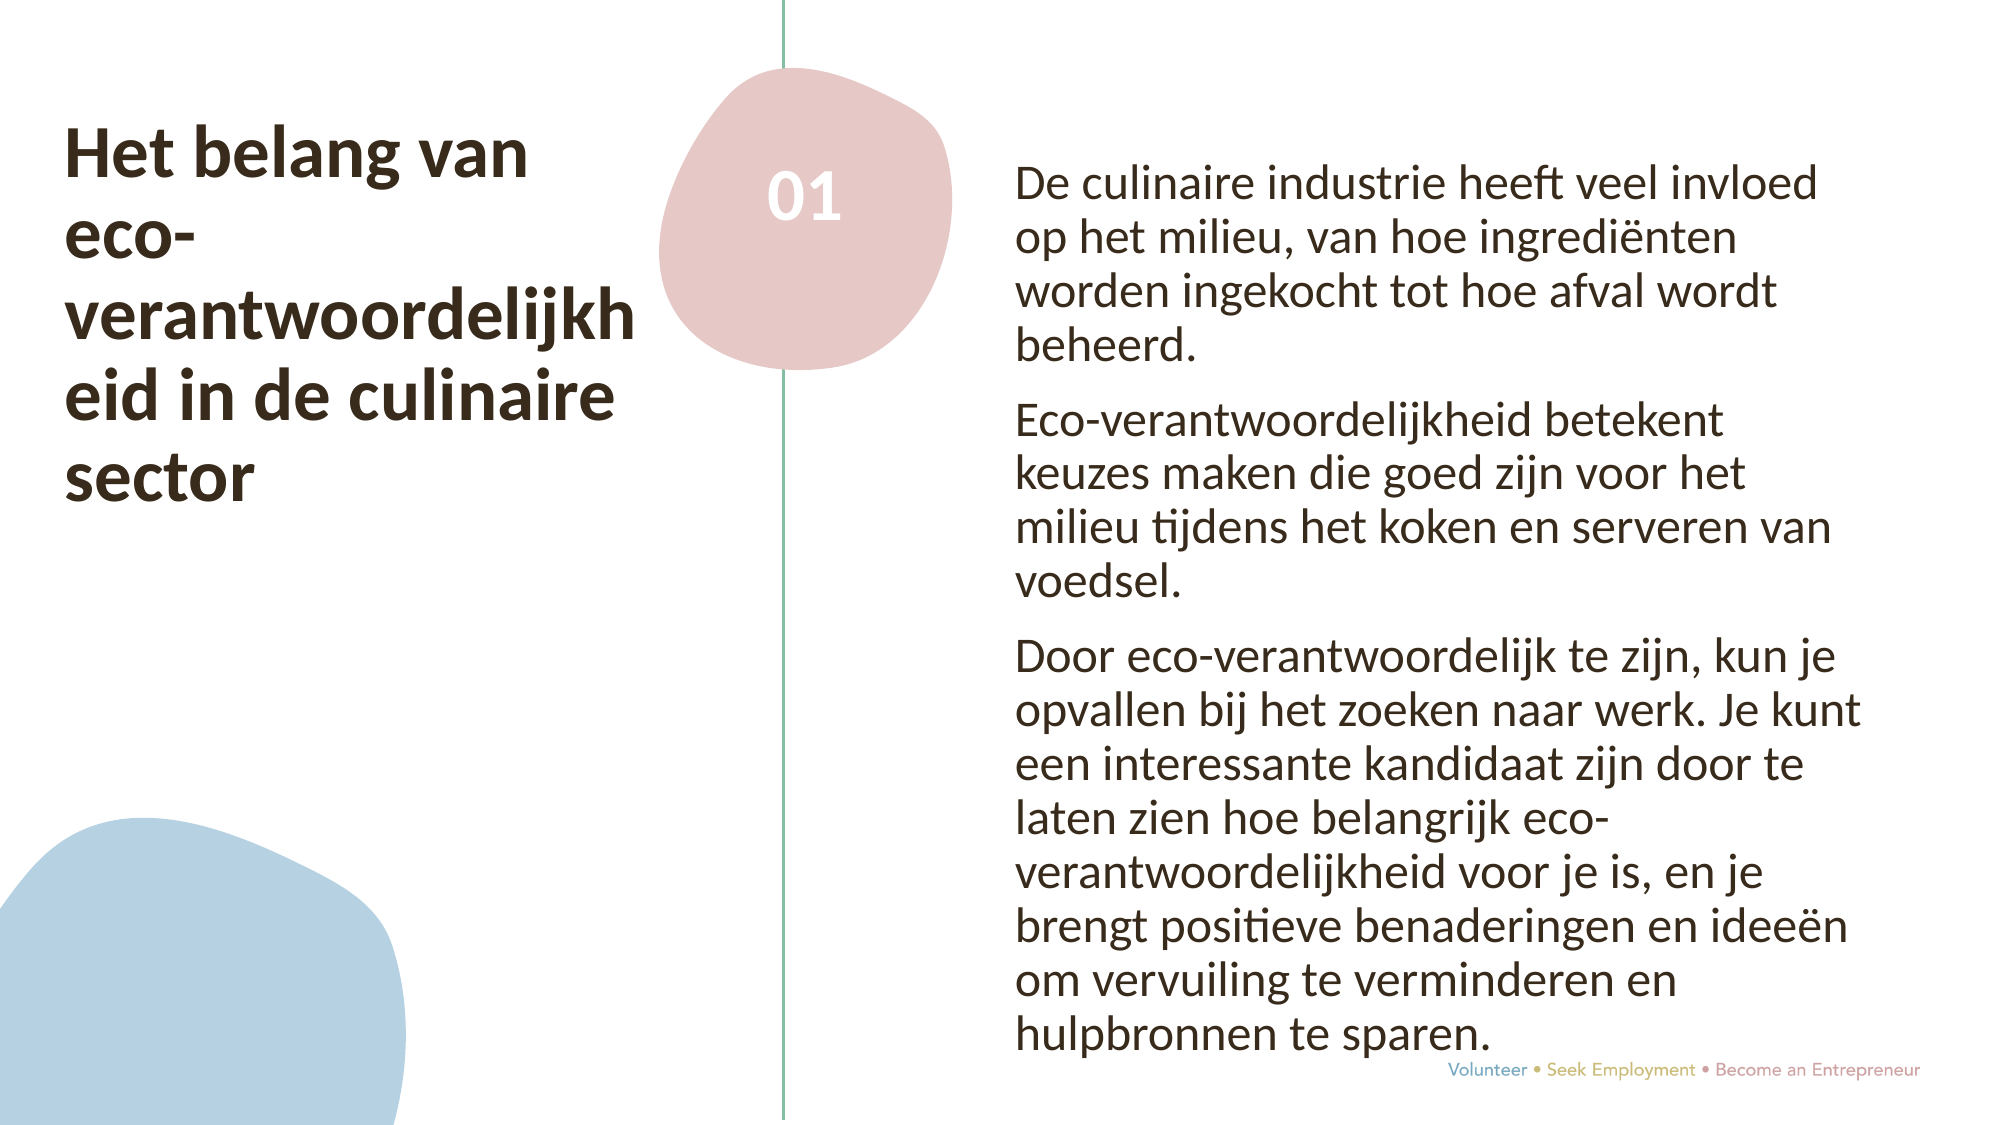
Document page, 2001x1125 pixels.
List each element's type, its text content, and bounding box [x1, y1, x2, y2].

list 01 [710, 148, 900, 290]
list De culinaire industrie heeft veel invloed op het milieu, van hoe ingrediënten worden ingekocht tot hoe afval wordt beheerd. Eco-verantwoordelijkheid betekent keuzes maken die goed zijn voor het milieu tijdens het koken en serveren van voedsel. Door eco-verantwoordelijk te zijn, kun je opvallen bij het zoeken naar werk. Je kunt een interessante kandidaat zijn door te laten zien hoe belangrijk eco-verantwoordelijkheid voor je is, en je brengt positieve benaderingen en ideeën om vervuiling te verminderen en hulpbronnen te sparen. [999, 148, 1886, 841]
list Het belang van eco-verantwoordelijkheid in de culinaire sector [50, 105, 661, 1020]
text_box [0, 817, 406, 1125]
picture [1418, 1046, 1971, 1103]
